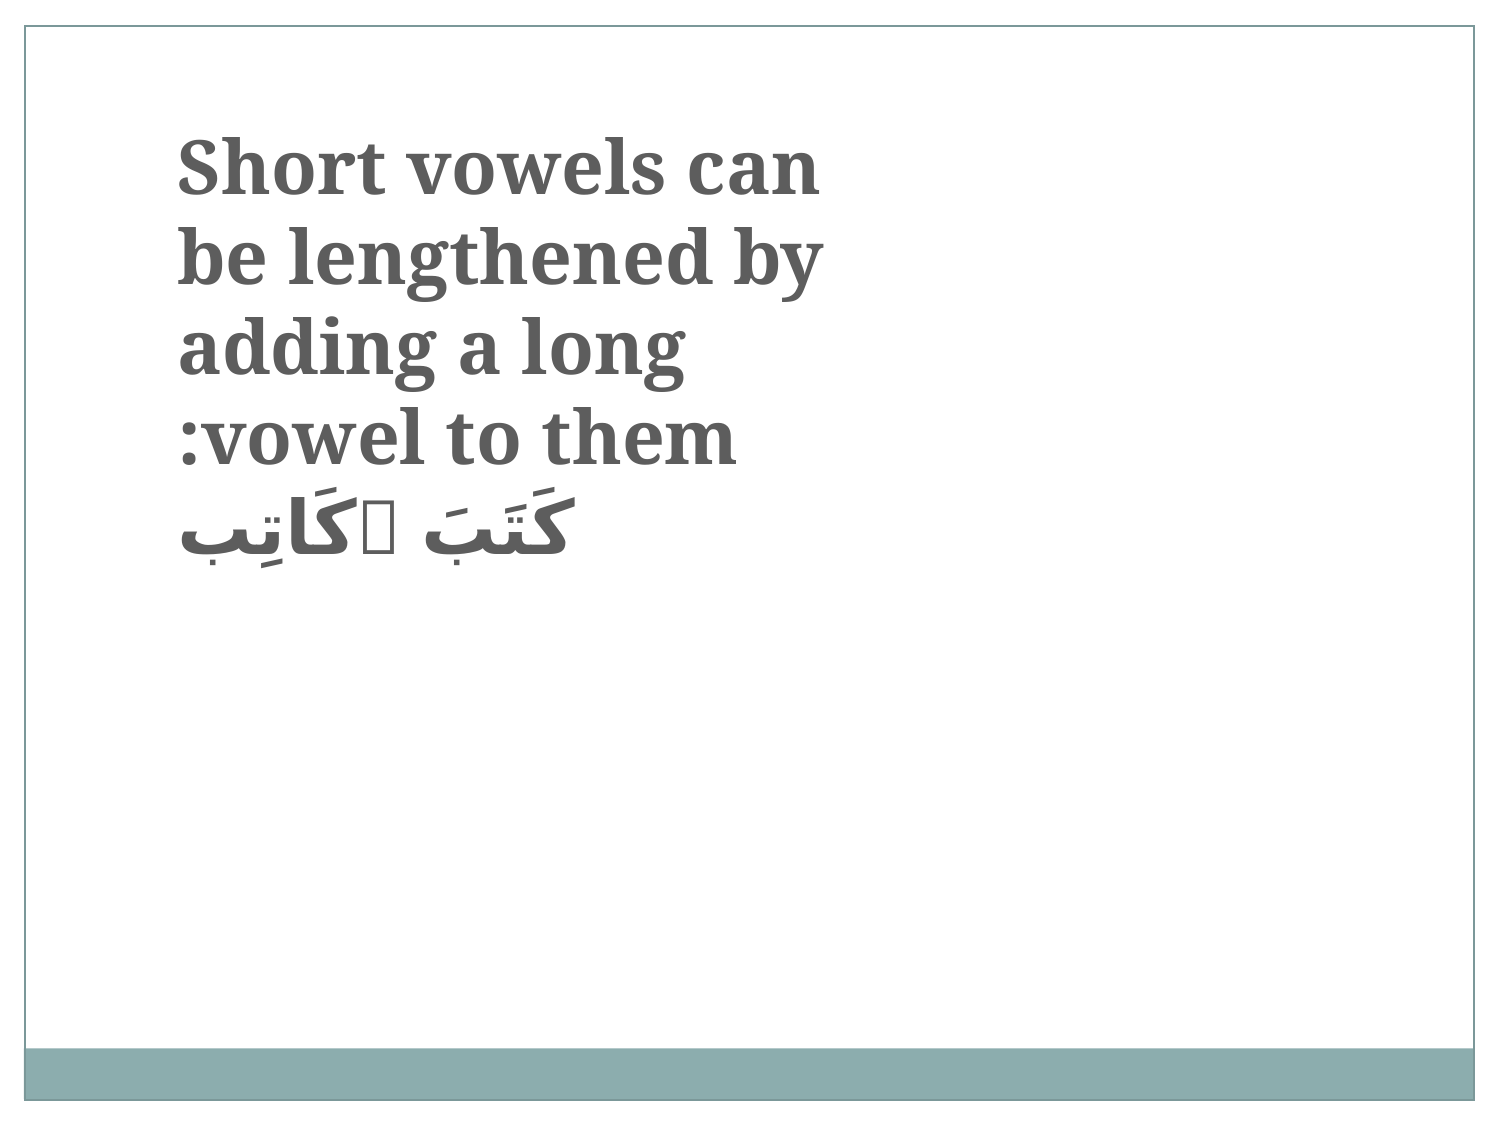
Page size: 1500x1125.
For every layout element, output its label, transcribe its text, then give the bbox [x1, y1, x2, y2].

text_box Short vowels can be lengthened by adding a long vowel to them: كَتَبَ كَاتِب [162, 112, 913, 578]
